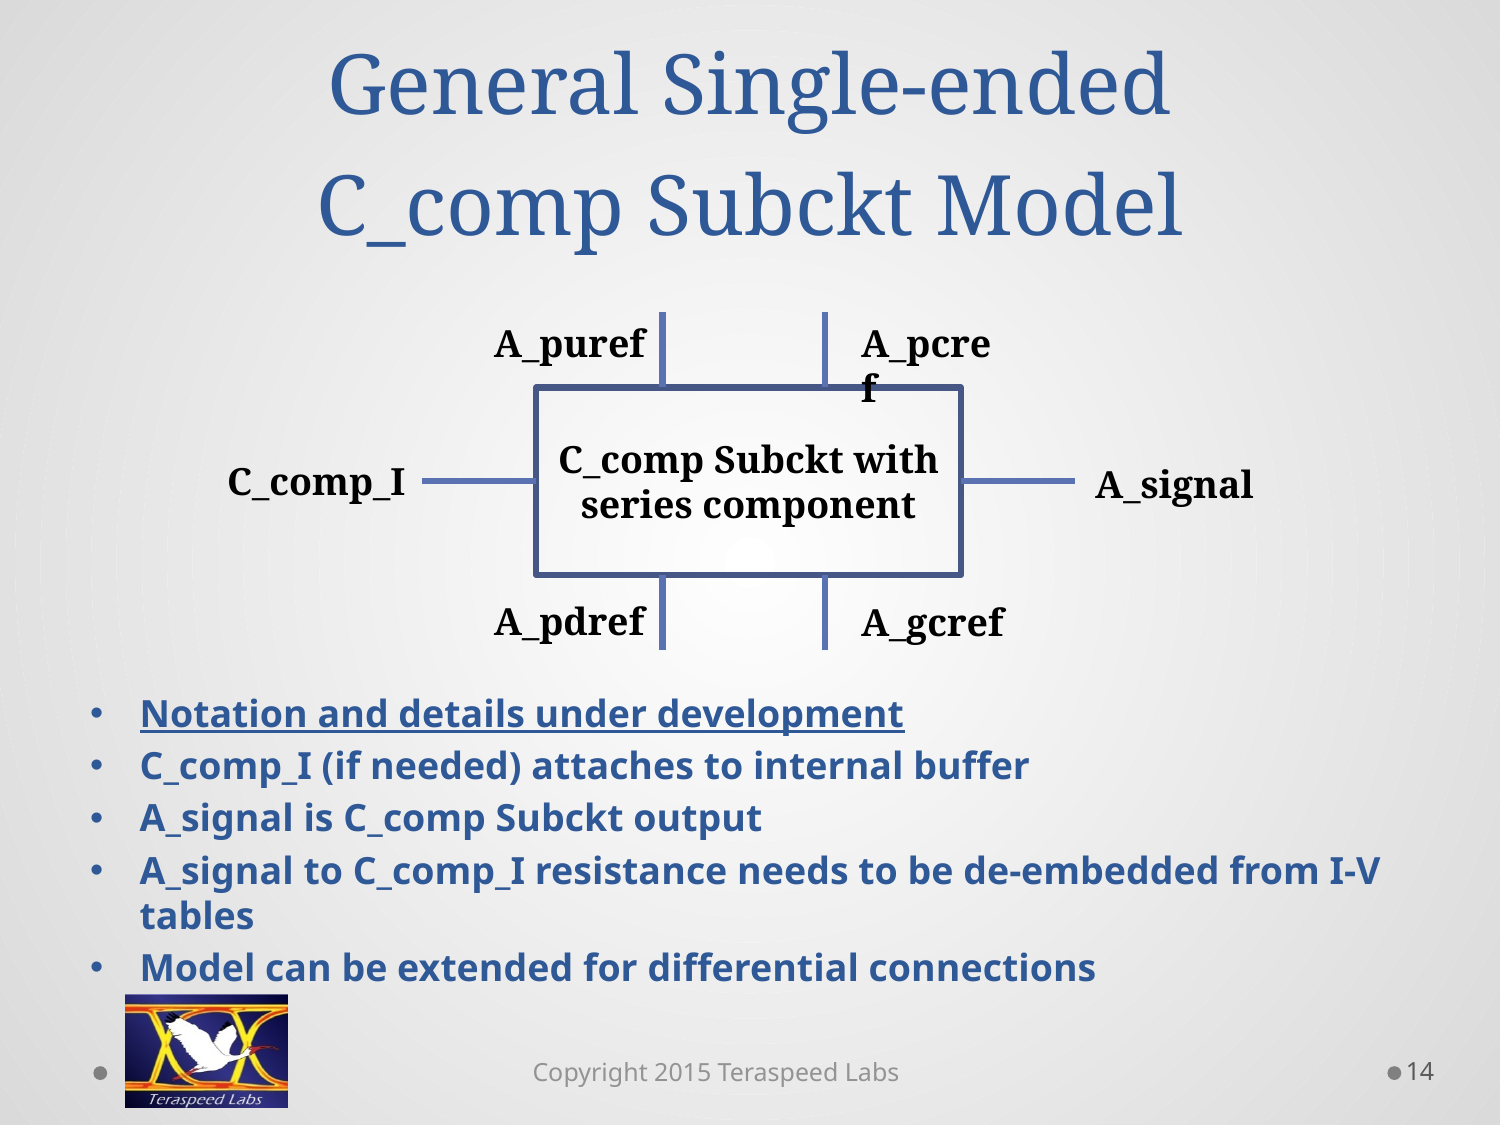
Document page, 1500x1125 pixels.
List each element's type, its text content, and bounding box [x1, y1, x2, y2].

list Notation and details under development C_comp_I (if needed) attaches to internal buffer A_signal is C_comp Subckt output A_signal to C_comp_I resistance needs to be de-embedded from I-V tables Model can be extended for differential connections [75, 262, 1425, 1005]
picture [125, 1005, 288, 1108]
slide_number 14 [1401, 1042, 1494, 1103]
text_box A_gcref [846, 591, 1038, 651]
text_box A_signal [1080, 454, 1350, 514]
text_box C_comp_I [187, 450, 421, 511]
title General Single-ended C_comp Subckt Model [75, 0, 1425, 262]
text_box C_comp Subckt with series component [536, 428, 962, 533]
text_box A_puref [479, 312, 661, 373]
text_box [534, 385, 963, 478]
text_box [534, 488, 963, 577]
text_box A_pcref [846, 312, 1015, 418]
footer Copyright 2015 Teraspeed Labs [525, 1043, 993, 1103]
text_box A_pdref [479, 590, 658, 651]
